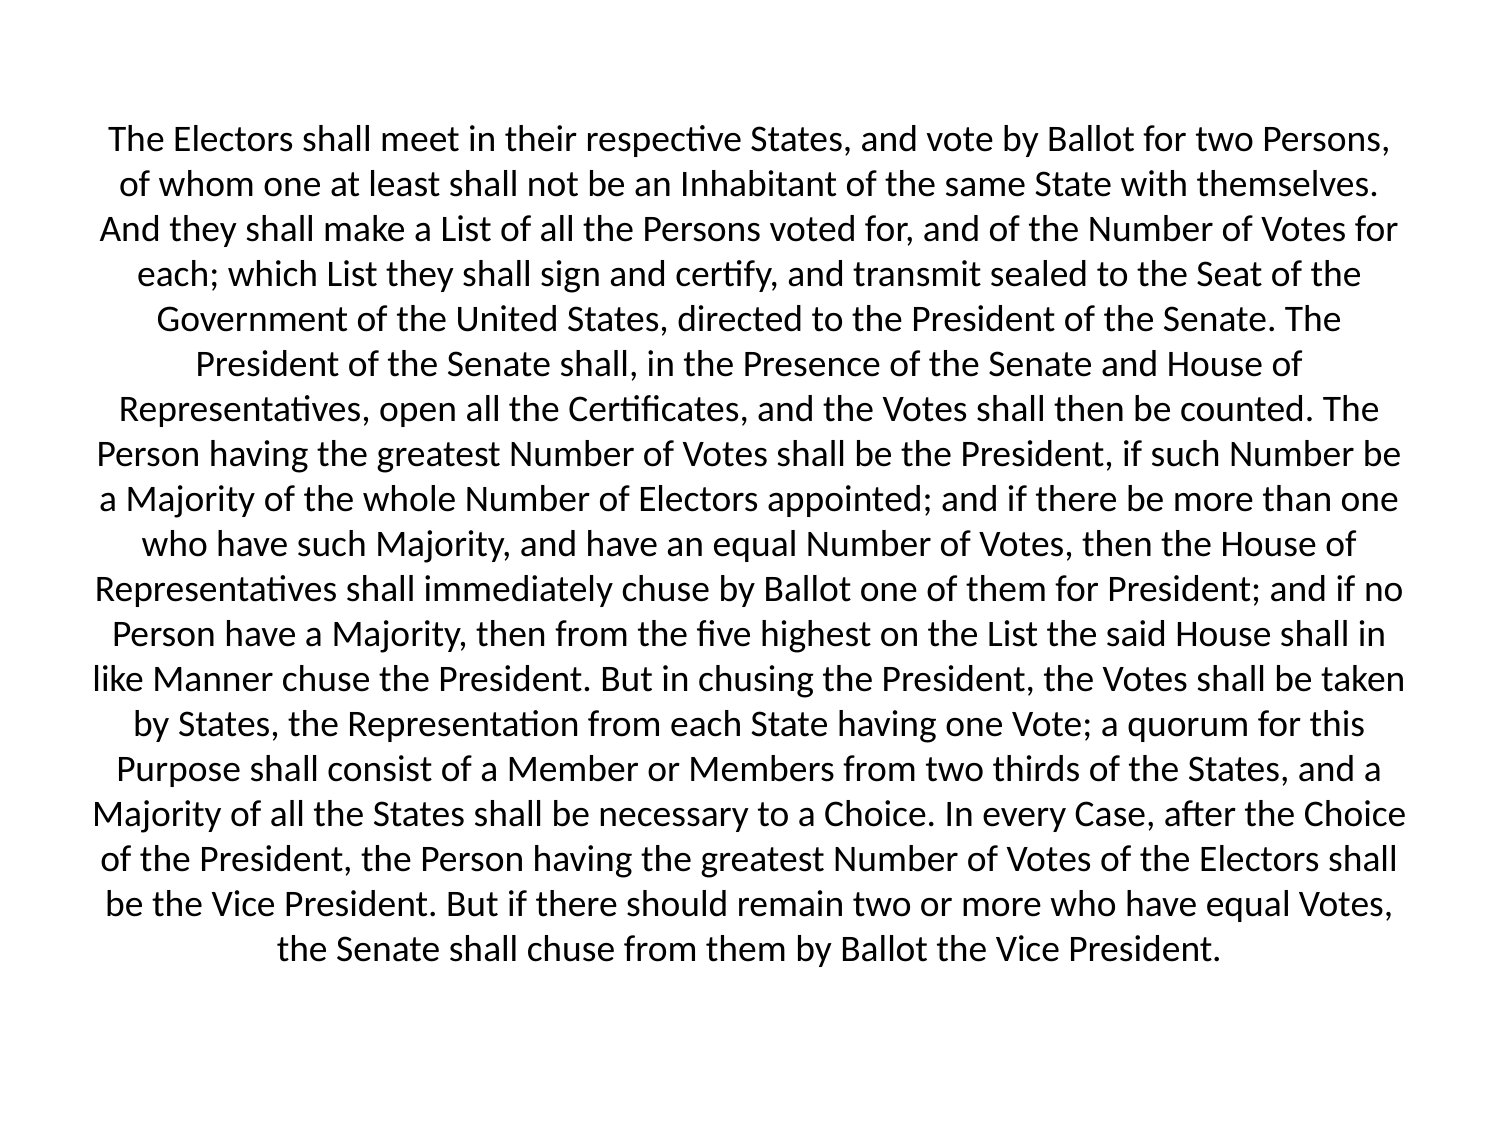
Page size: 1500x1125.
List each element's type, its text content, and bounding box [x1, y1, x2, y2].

title The Electors shall meet in their respective States, and vote by Ballot for two Persons, of whom one at least shall not be an Inhabitant of the same State with themselves. And they shall make a List of all the Persons voted for, and of the Number of Votes for each; which List they shall sign and certify, and transmit sealed to the Seat of the Government of the United States, directed to the President of the Senate. The President of the Senate shall, in the Presence of the Senate and House of Representatives, open all the Certificates, and the Votes shall then be counted. The Person having the greatest Number of Votes shall be the President, if such Number be a Majority of the whole Number of Electors appointed; and if there be more than one who have such Majority, and have an equal Number of Votes, then the House of Representatives shall immediately chuse by Ballot one of them for President; and if no Person have a Majority, then from the five highest on the List the said House shall in like Manner chuse the President. But in chusing the President, the Votes shall be taken by States, the Representation from each State having one Vote; a quorum for this Purpose shall consist of a Member or Members from two thirds of the States, and a Majority of all the States shall be necessary to a Choice. In every Case, after the Choice of the President, the Person having the greatest Number of Votes of the Electors shall be the Vice President. But if there should remain two or more who have equal Votes, the Senate shall chuse from them by Ballot the Vice President. [74, 44, 1426, 1038]
